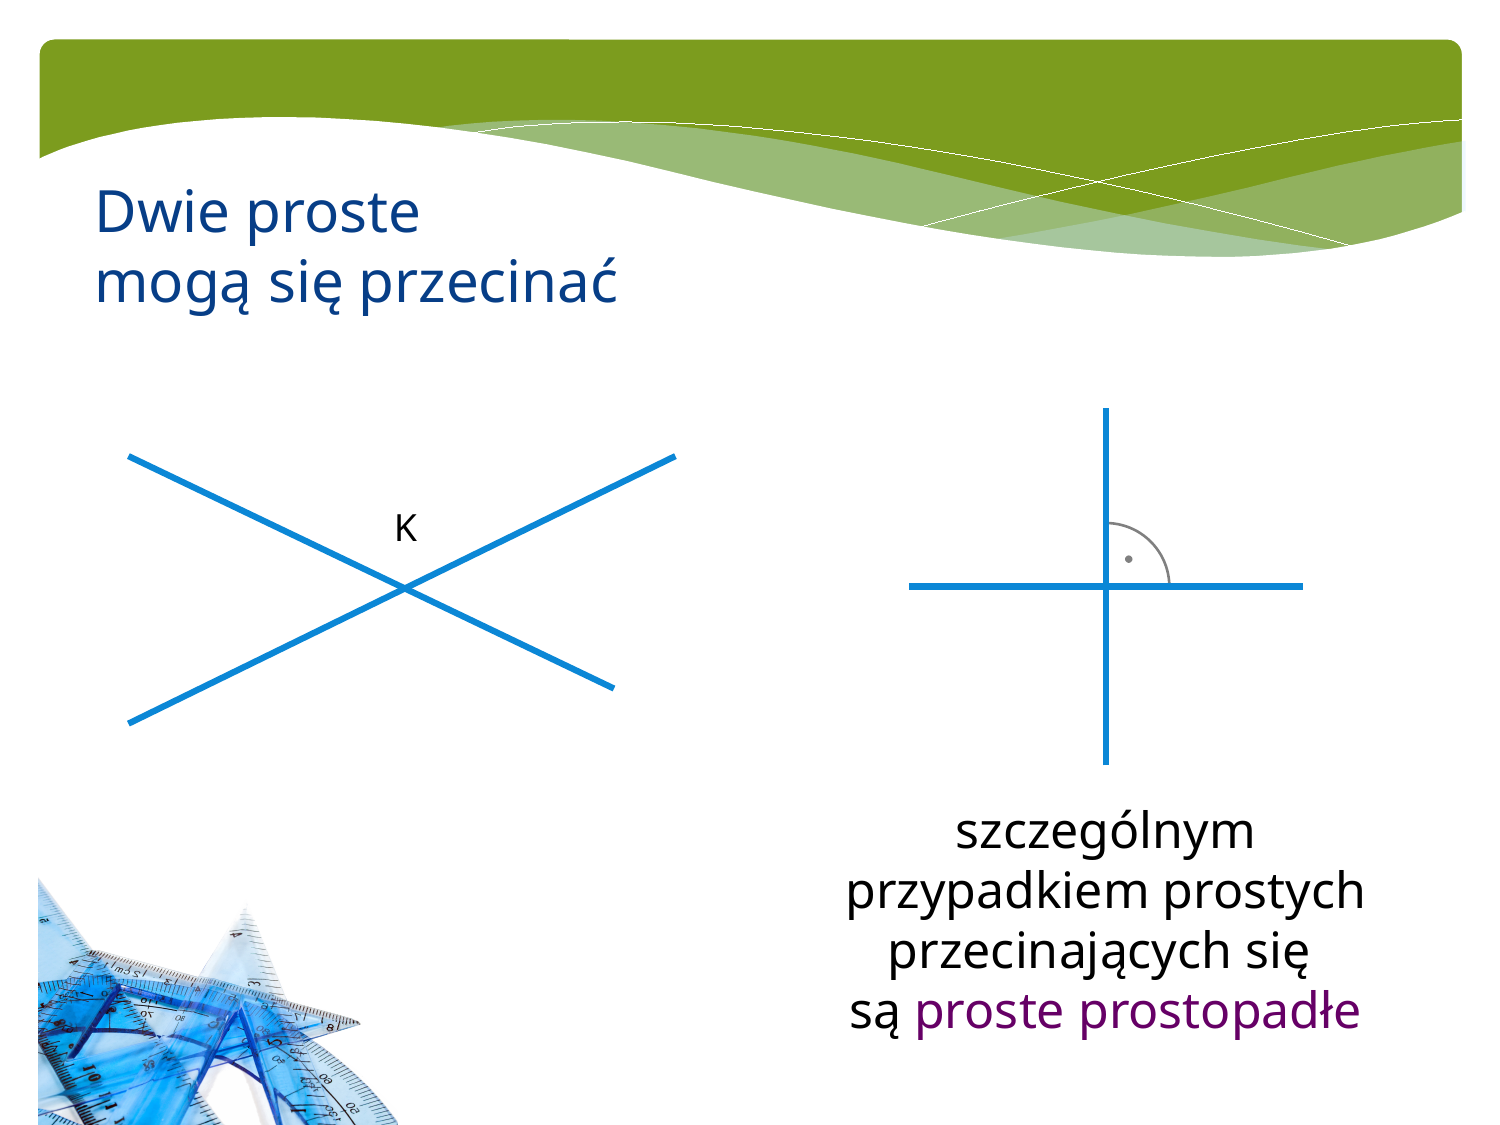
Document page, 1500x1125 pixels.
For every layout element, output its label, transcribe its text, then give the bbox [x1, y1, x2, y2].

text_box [908, 407, 1303, 766]
text_box szczególnym przypadkiem prostych przecinających się są proste prostopadłe [830, 791, 1382, 1046]
title Dwie proste mogą się przecinać [79, 167, 1380, 347]
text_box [128, 455, 676, 724]
picture [38, 876, 398, 1125]
